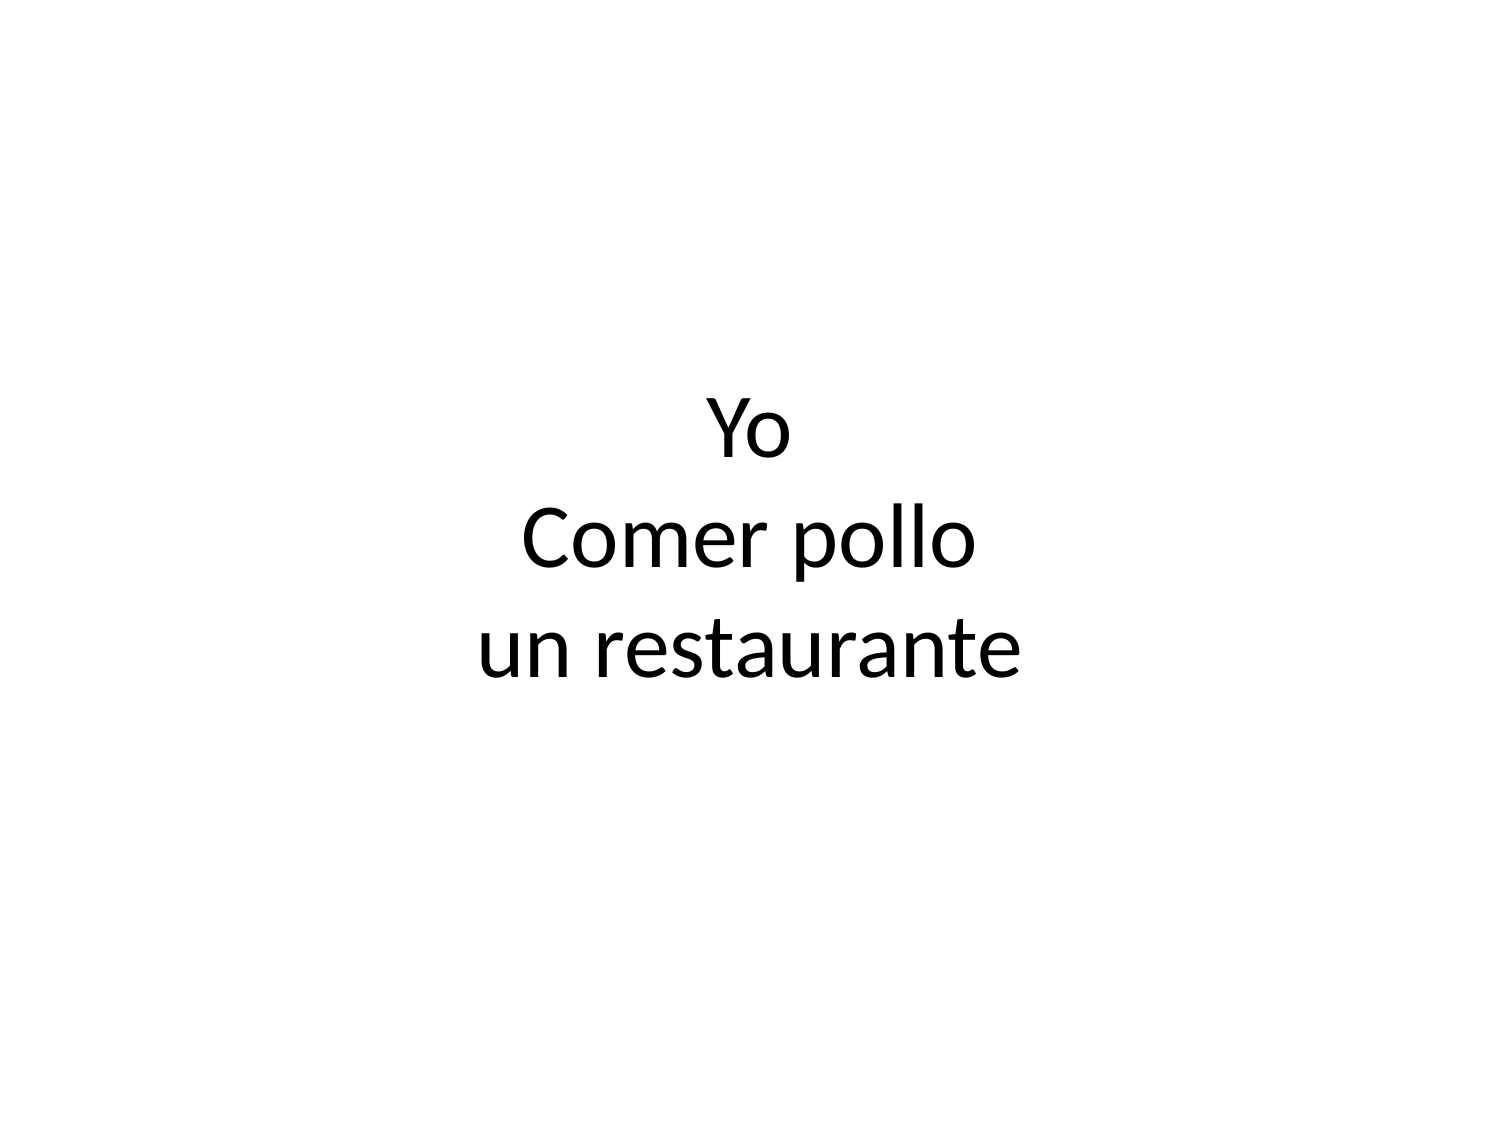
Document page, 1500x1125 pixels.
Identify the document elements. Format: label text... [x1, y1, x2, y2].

title Yo Comer pollo un restaurante [75, 45, 1425, 1017]
